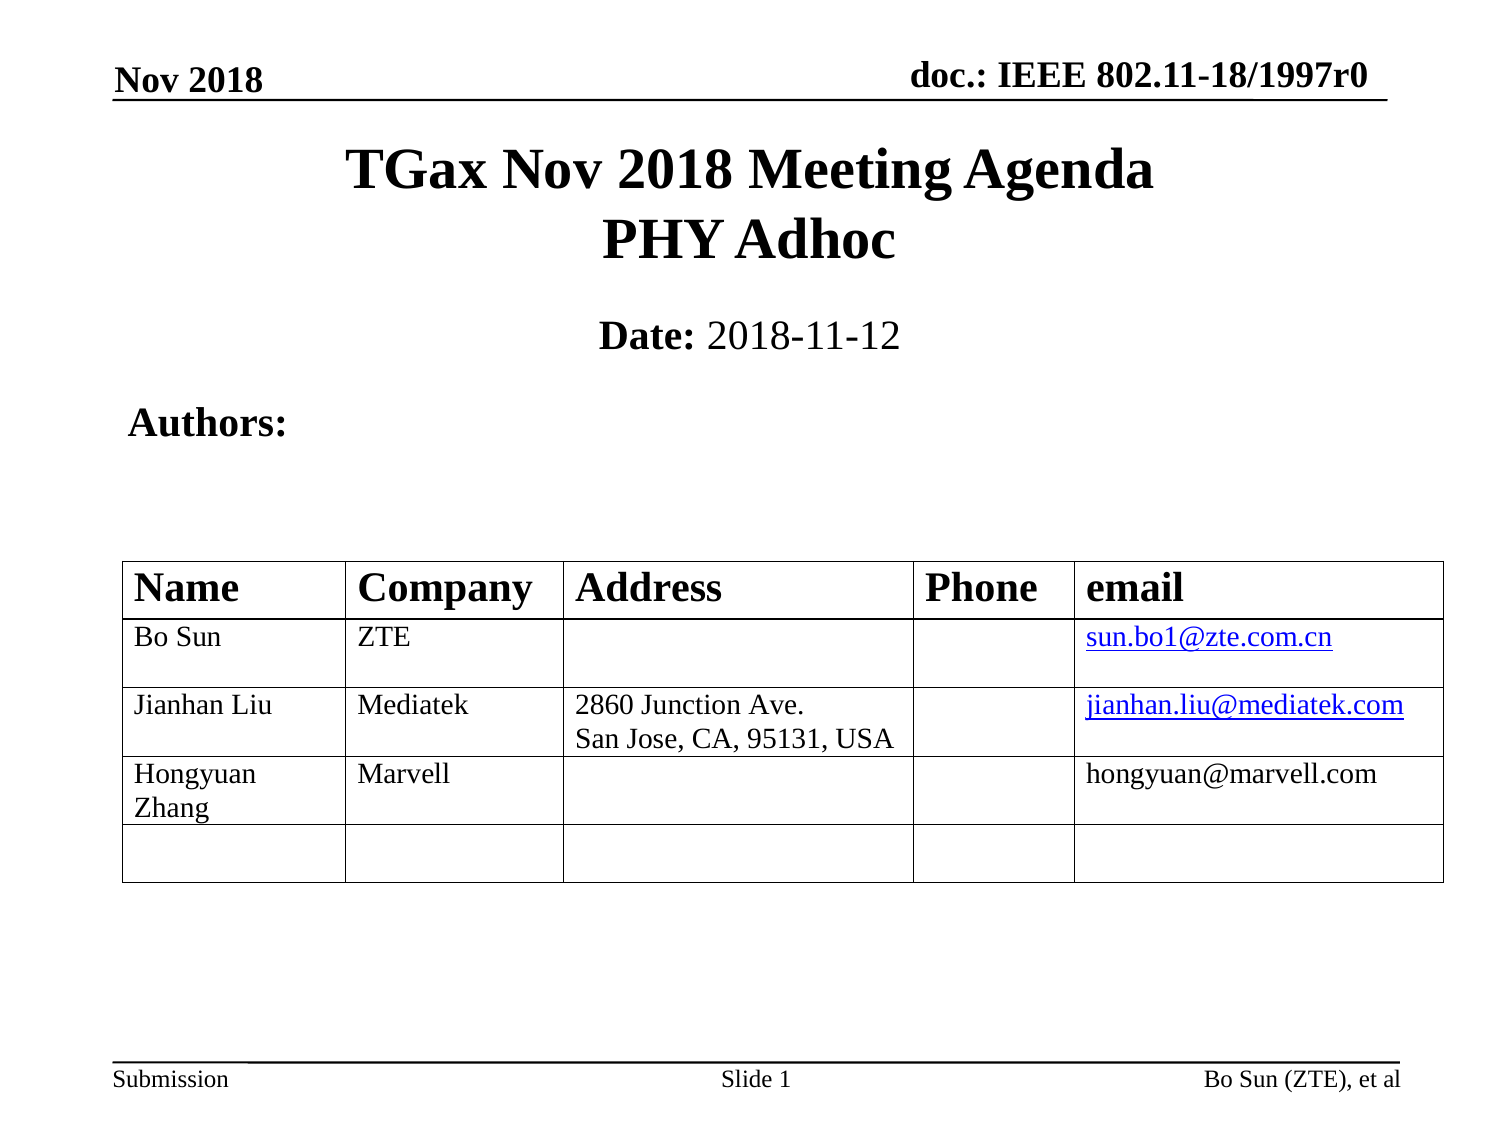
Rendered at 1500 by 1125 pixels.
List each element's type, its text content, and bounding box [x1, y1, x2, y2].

text_box TGax Nov 2018 Meeting Agenda PHY Adhoc [112, 112, 1388, 288]
text_box Authors: [112, 387, 838, 450]
slide_number Slide 1 [712, 1061, 800, 1093]
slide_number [114, 54, 265, 101]
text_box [106, 560, 1485, 932]
footer Bo Sun (ZTE), et al [1200, 1061, 1402, 1093]
text_box Date: 2018-11-12 [112, 299, 1388, 363]
